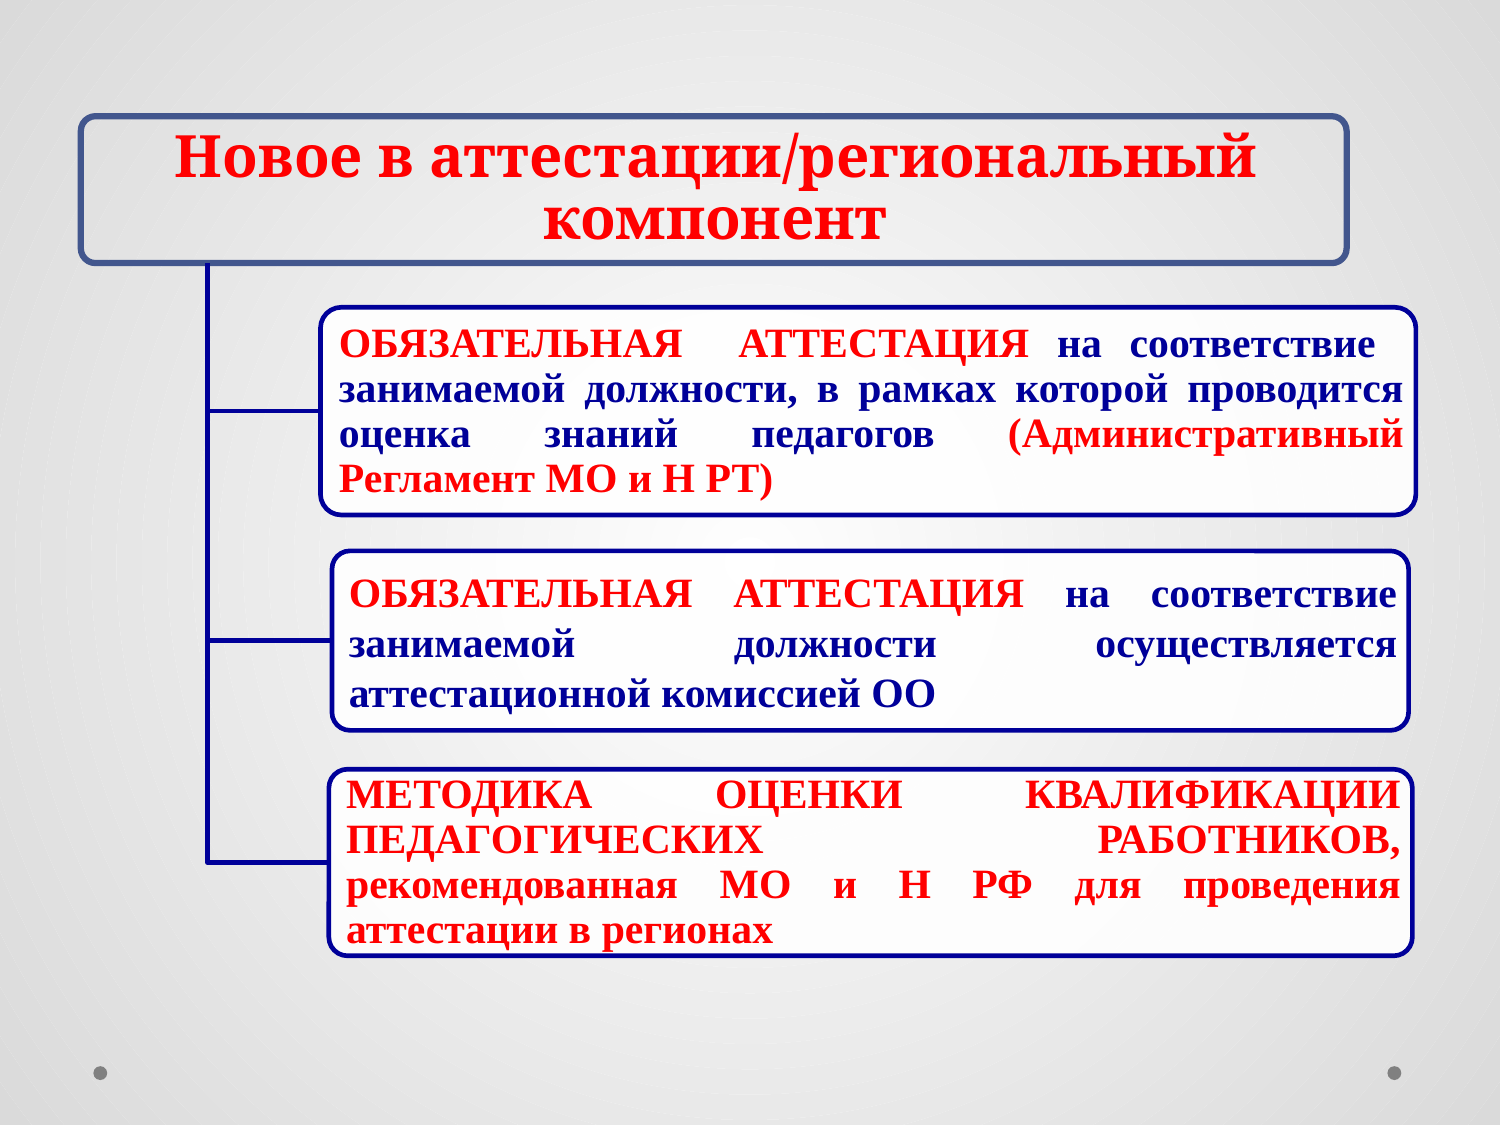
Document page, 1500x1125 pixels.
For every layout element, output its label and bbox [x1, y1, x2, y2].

list [74, 66, 1426, 1071]
